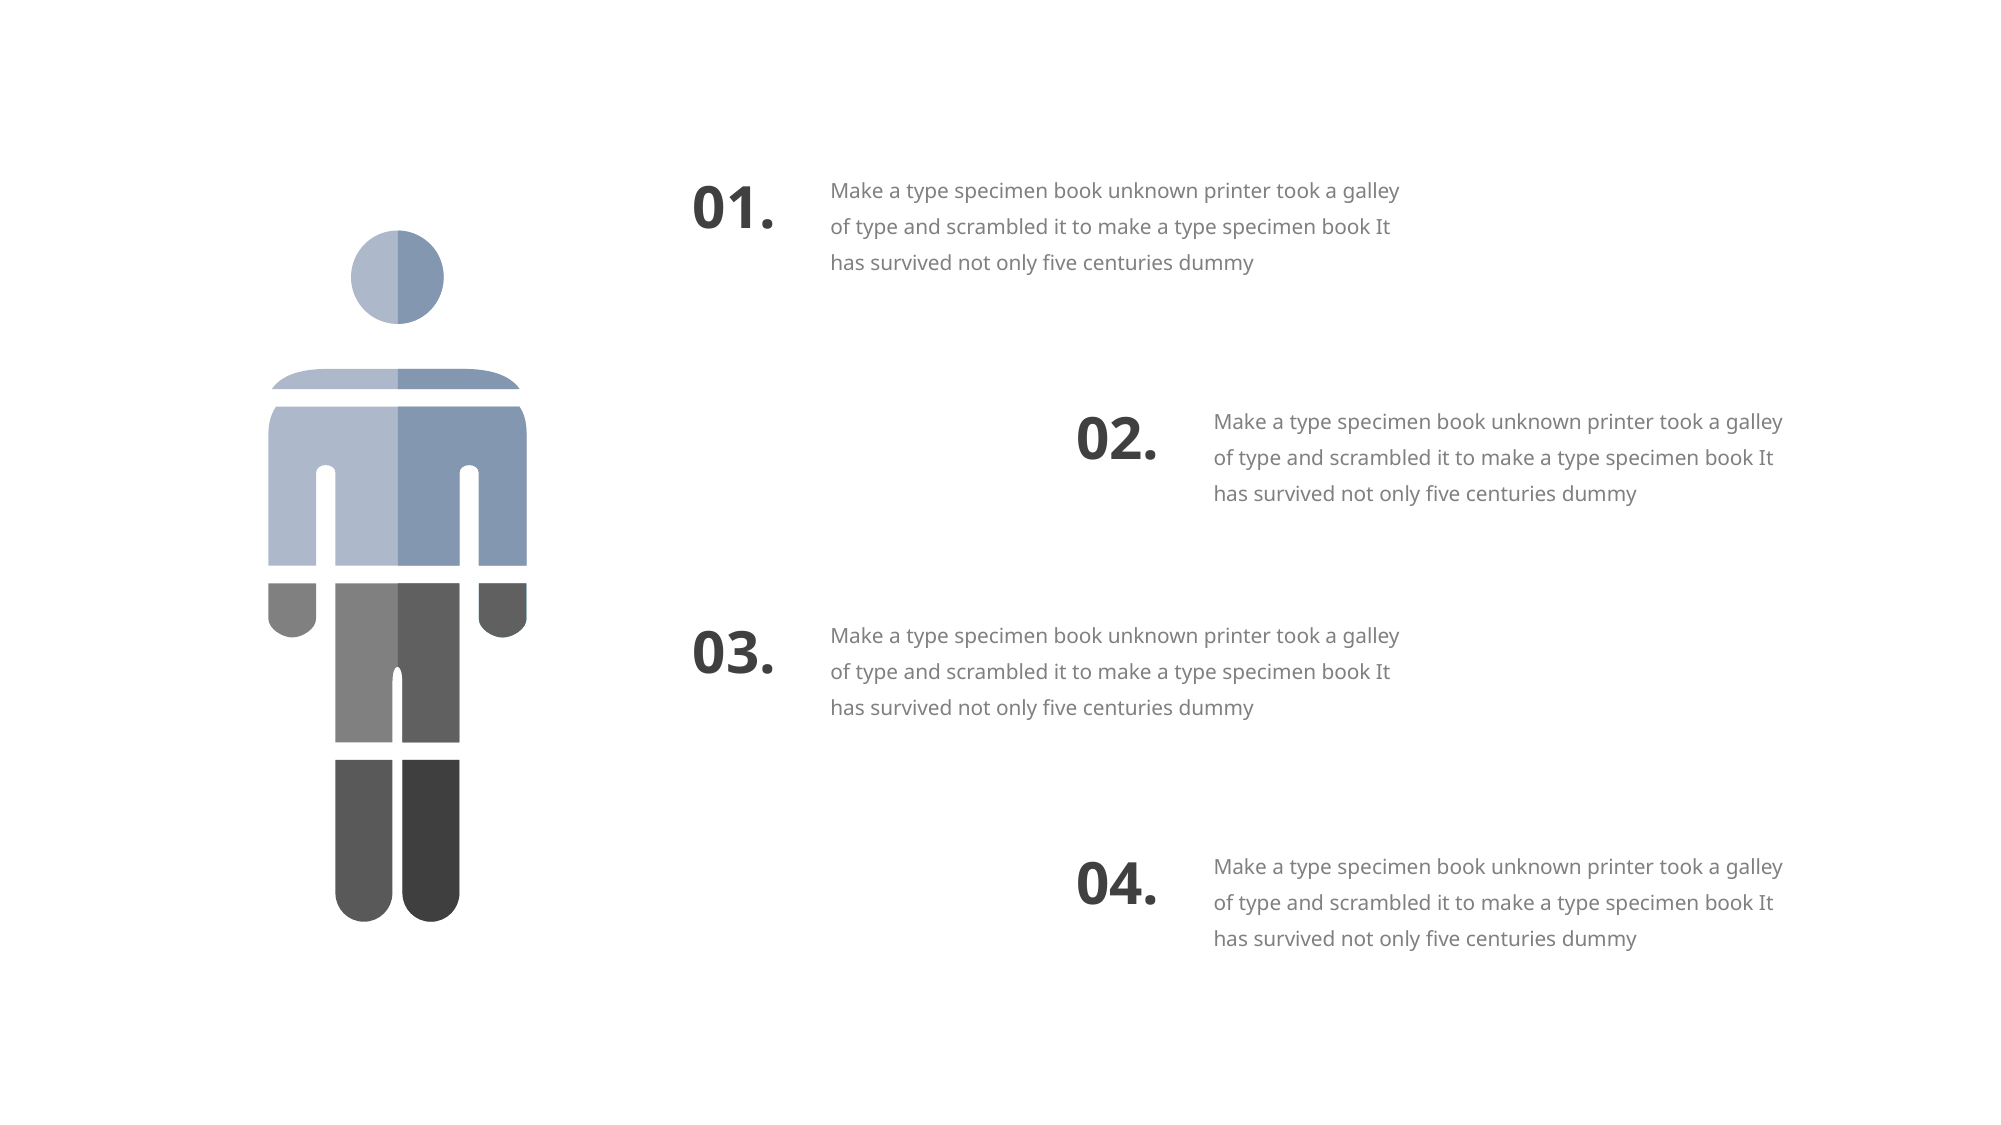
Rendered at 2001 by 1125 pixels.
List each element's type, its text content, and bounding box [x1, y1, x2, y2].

text_box Make a type specimen book unknown printer took a galley of type and scrambled it to make a type specimen book It has survived not only five centuries dummy [815, 604, 1431, 764]
text_box 01. [678, 179, 815, 248]
text_box 04. [1061, 855, 1198, 924]
text_box Make a type specimen book unknown printer took a galley of type and scrambled it to make a type specimen book It has survived not only five centuries dummy [1198, 835, 1814, 995]
text_box 03. [678, 624, 815, 693]
text_box 02. [1061, 410, 1198, 479]
text_box Make a type specimen book unknown printer took a galley of type and scrambled it to make a type specimen book It has survived not only five centuries dummy [815, 158, 1431, 318]
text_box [268, 230, 527, 922]
text_box Make a type specimen book unknown printer took a galley of type and scrambled it to make a type specimen book It has survived not only five centuries dummy [1198, 390, 1814, 550]
